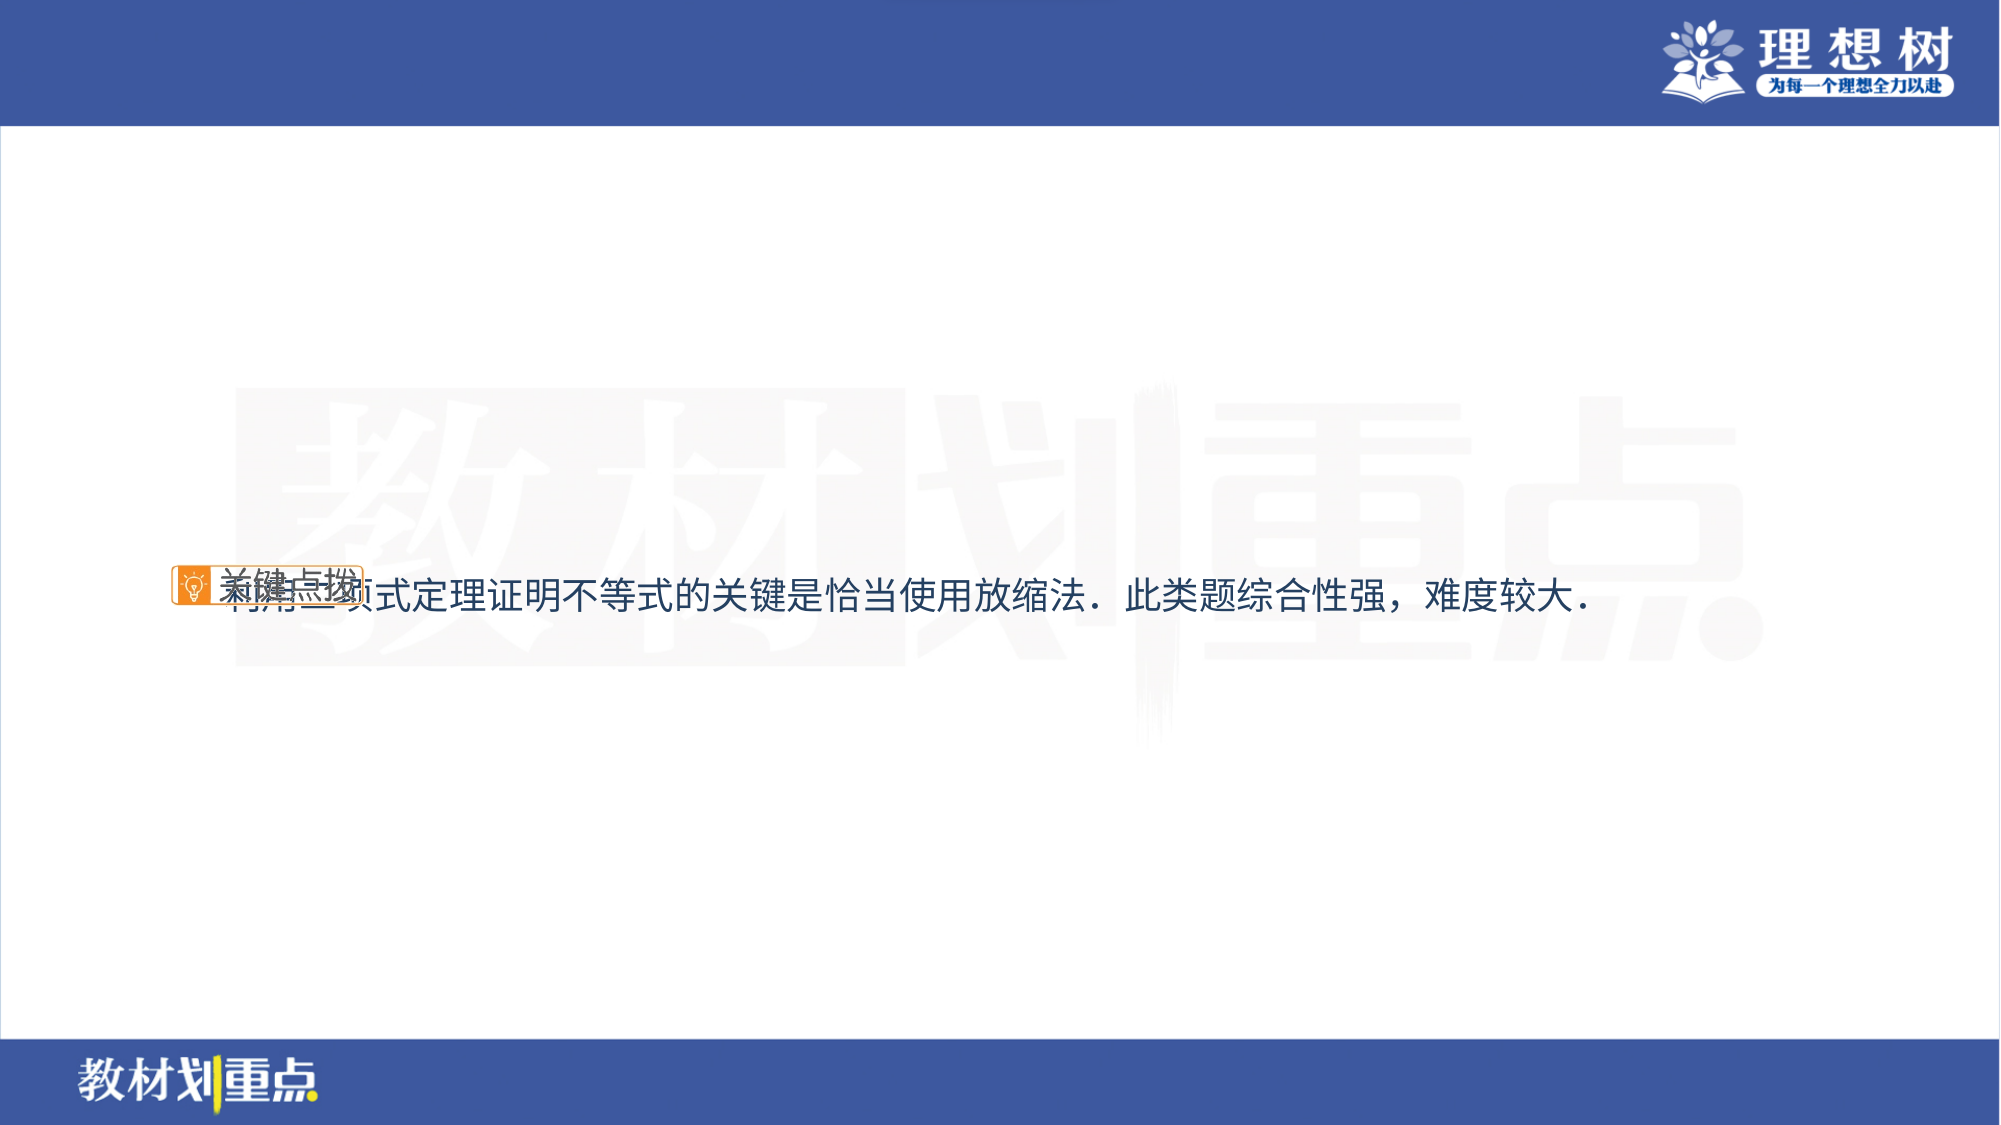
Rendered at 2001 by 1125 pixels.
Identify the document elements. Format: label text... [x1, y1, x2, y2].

text_box 利用二项式定理证明不等式的关键是恰当使用放缩法．此类题综合性强，难度较大． [88, 550, 1911, 610]
picture [0, 0, 2000, 1125]
